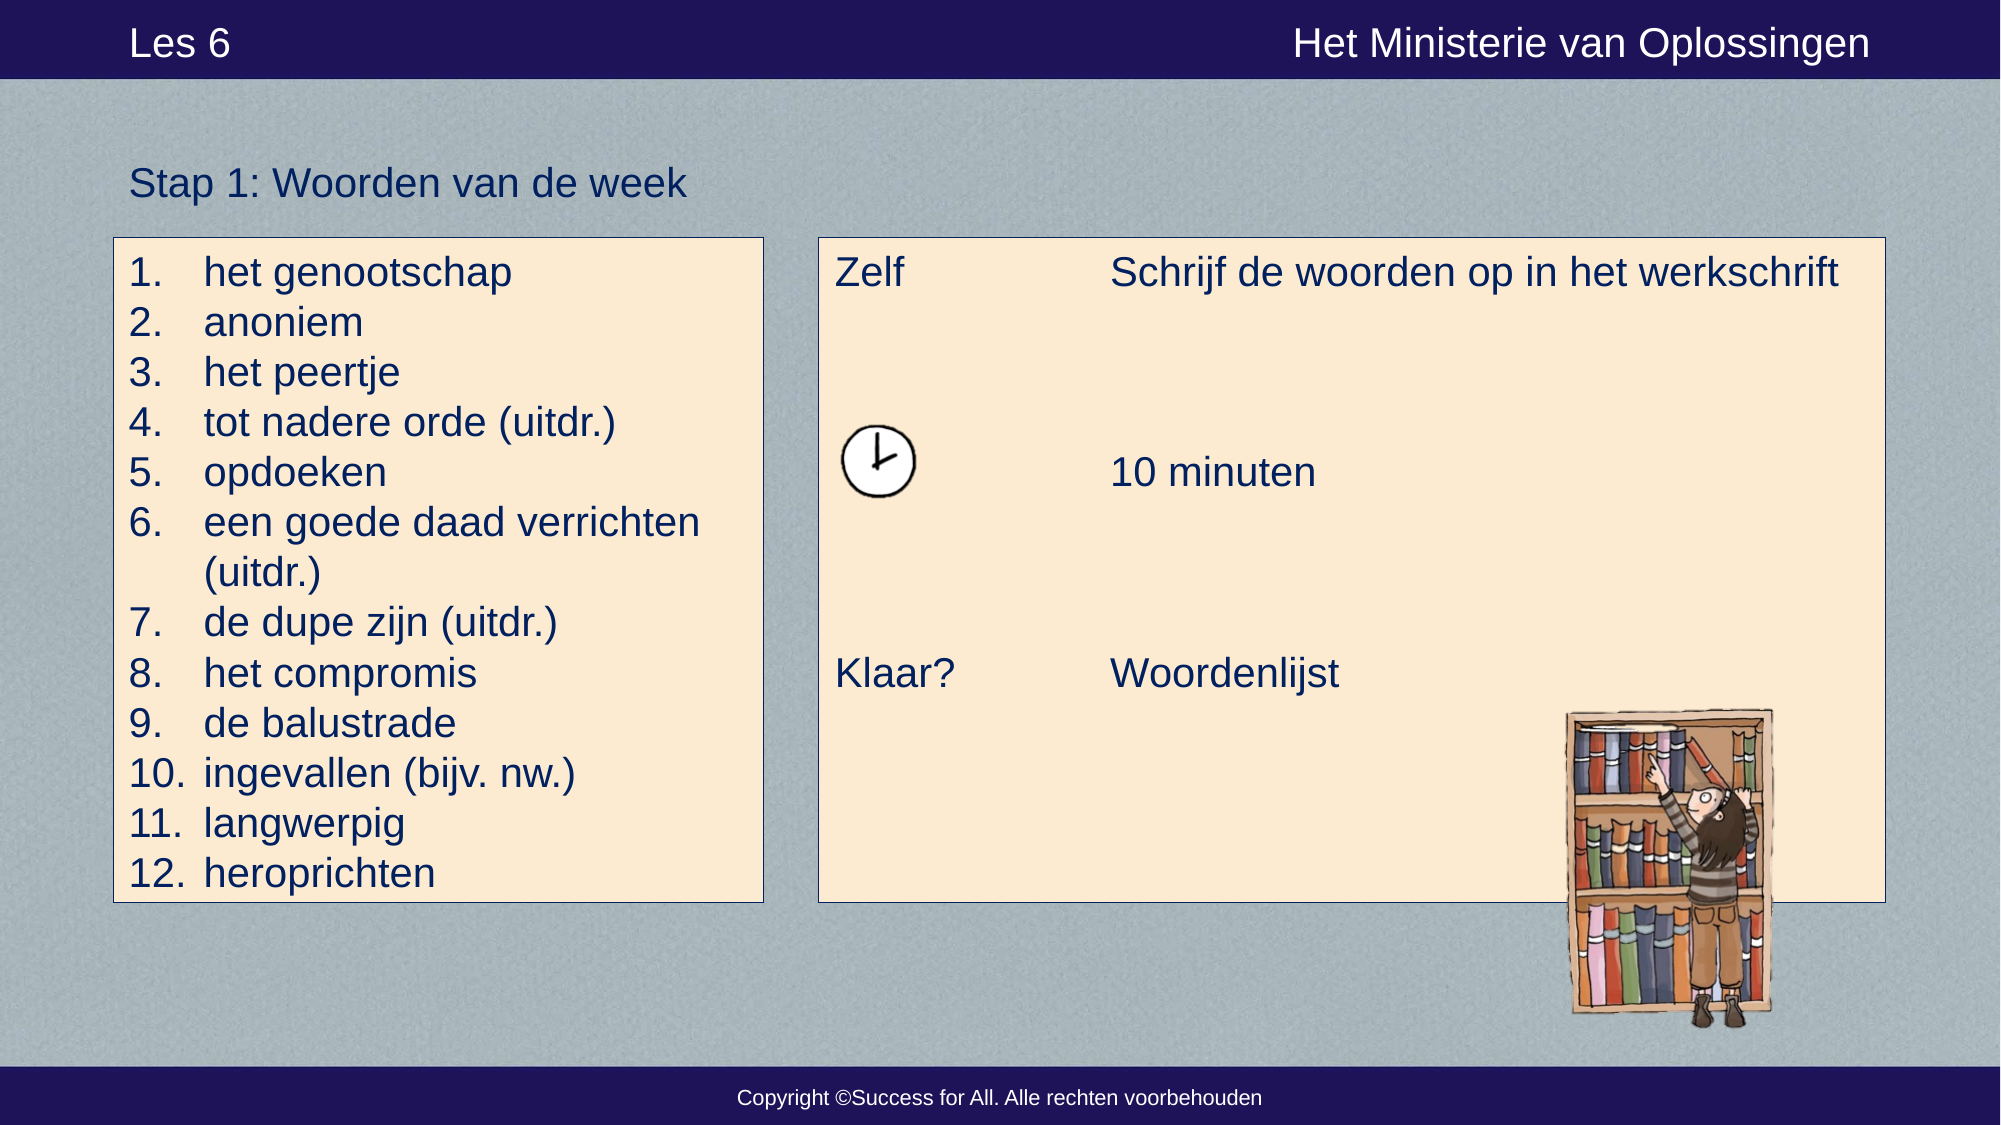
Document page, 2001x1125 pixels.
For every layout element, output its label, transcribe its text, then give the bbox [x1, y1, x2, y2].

text_box Het Ministerie van Oplossingen [999, 8, 1886, 73]
picture [0, 0, 2001, 1125]
text_box Stap 1: Woorden van de week [113, 148, 1635, 214]
text_box het genootschap anoniem het peertje tot nadere orde (uitdr.) opdoeken een goede daad verrichten (uitdr.) de dupe zijn (uitdr.) het compromis de balustrade ingevallen (bijv. nw.) langwerpig heroprichten [113, 237, 764, 903]
text_box Copyright ©Success for All. Alle rechten voorbehouden [0, 1076, 2000, 1125]
text_box Les 6 [114, 8, 354, 73]
text_box Zelf Schrijf de woorden op in het werkschrift 10 minuten Klaar? Woordenlijst [818, 237, 1886, 903]
